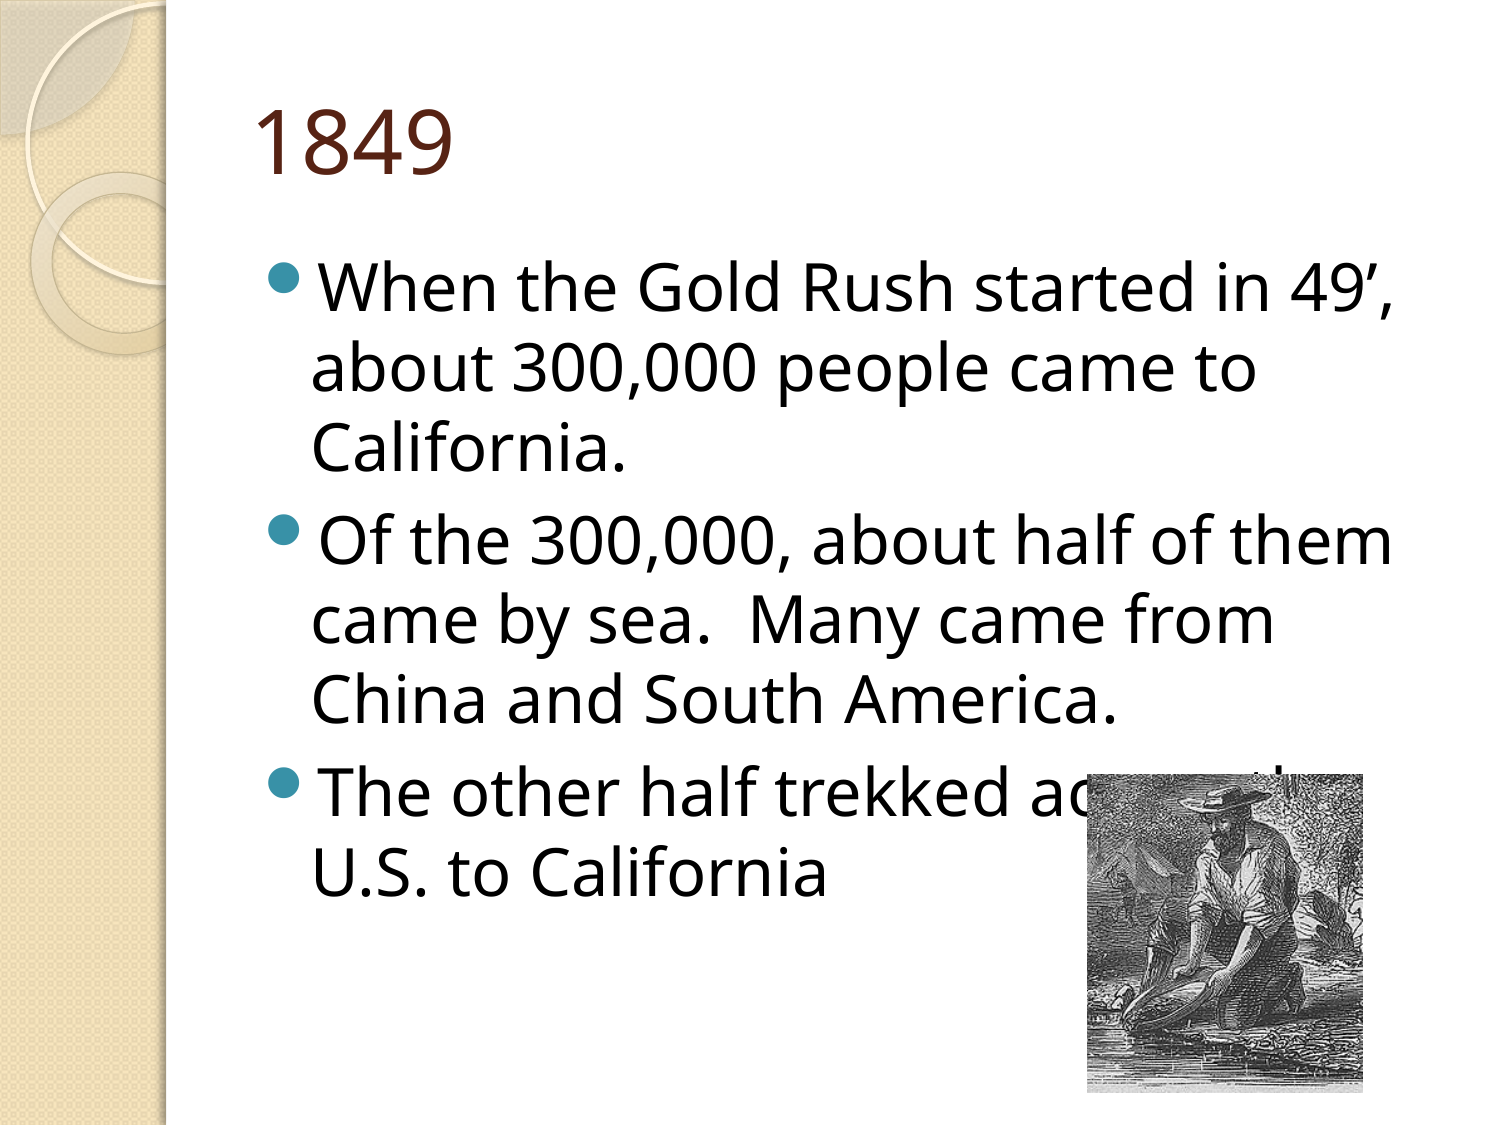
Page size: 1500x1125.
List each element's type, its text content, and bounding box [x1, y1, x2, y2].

picture [1087, 774, 1363, 1093]
title 1849 [235, 45, 1466, 233]
list When the Gold Rush started in 49’, about 300,000 people came to California. Of the 300,000, about half of them came by sea. Many came from China and South America. The other half trekked across the U.S. to California [235, 237, 1466, 1026]
